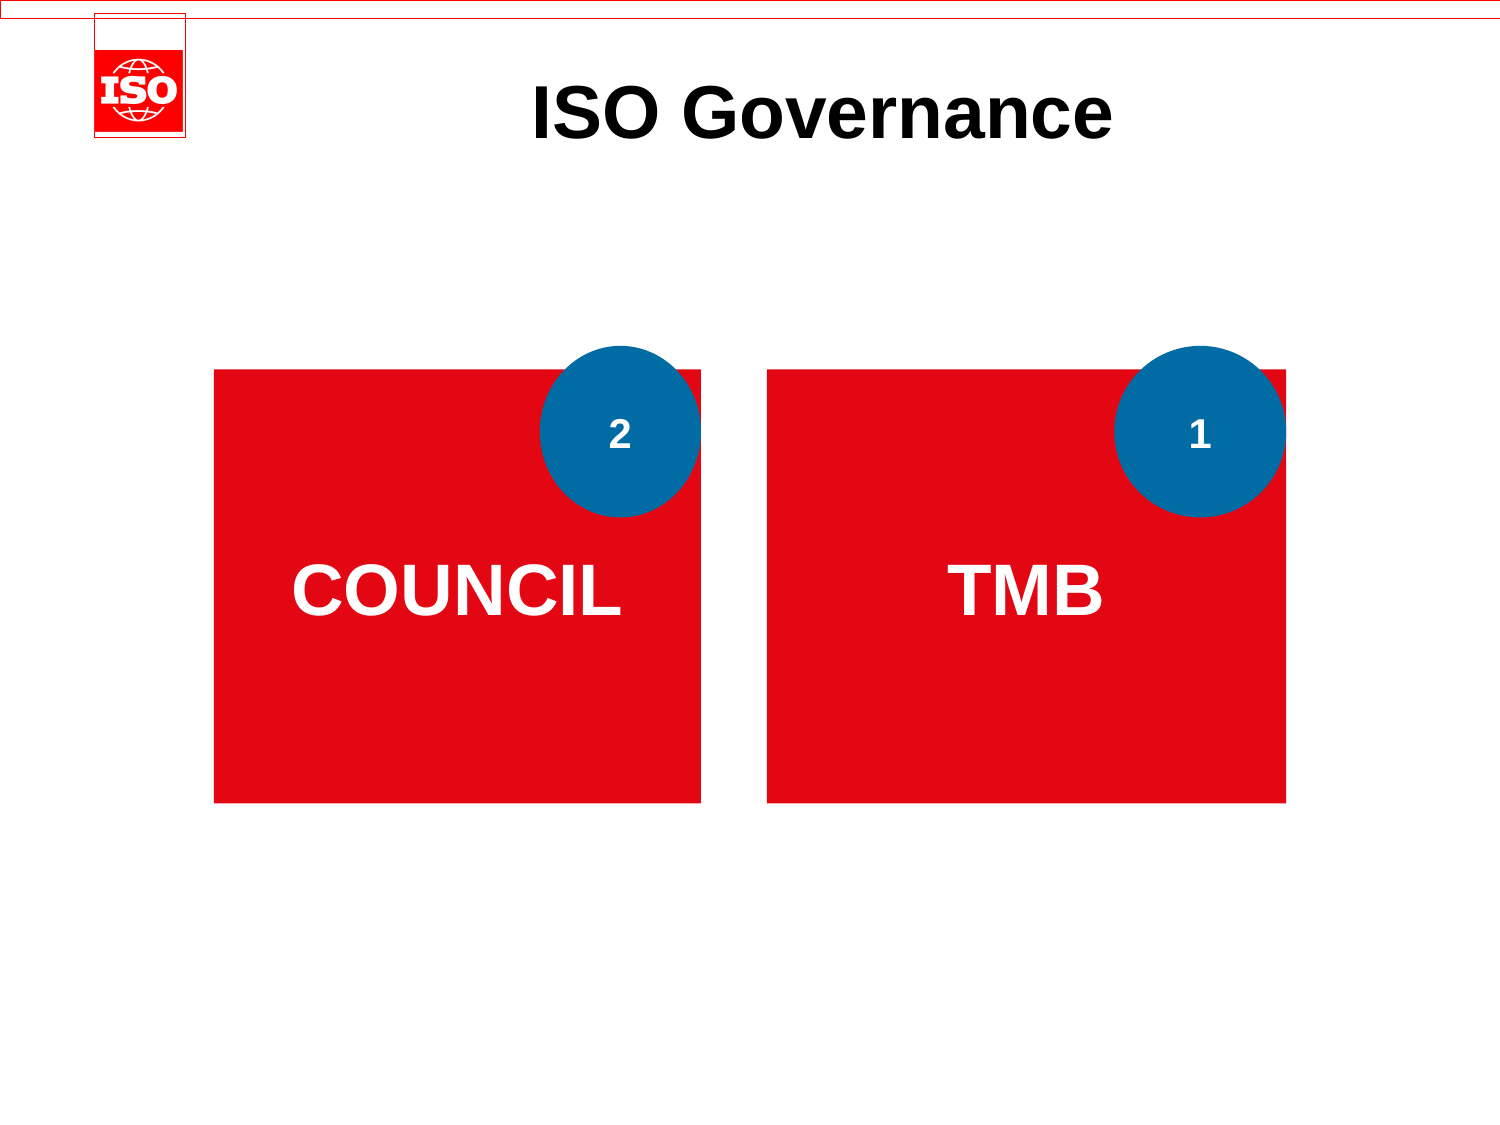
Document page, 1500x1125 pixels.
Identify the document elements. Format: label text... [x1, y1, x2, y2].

text_box 2 [537, 343, 704, 520]
text_box COUNCIL [212, 367, 703, 805]
text_box TMB [765, 367, 1288, 805]
text_box 1 [1112, 343, 1289, 520]
title ISO Governance [213, 38, 1433, 180]
